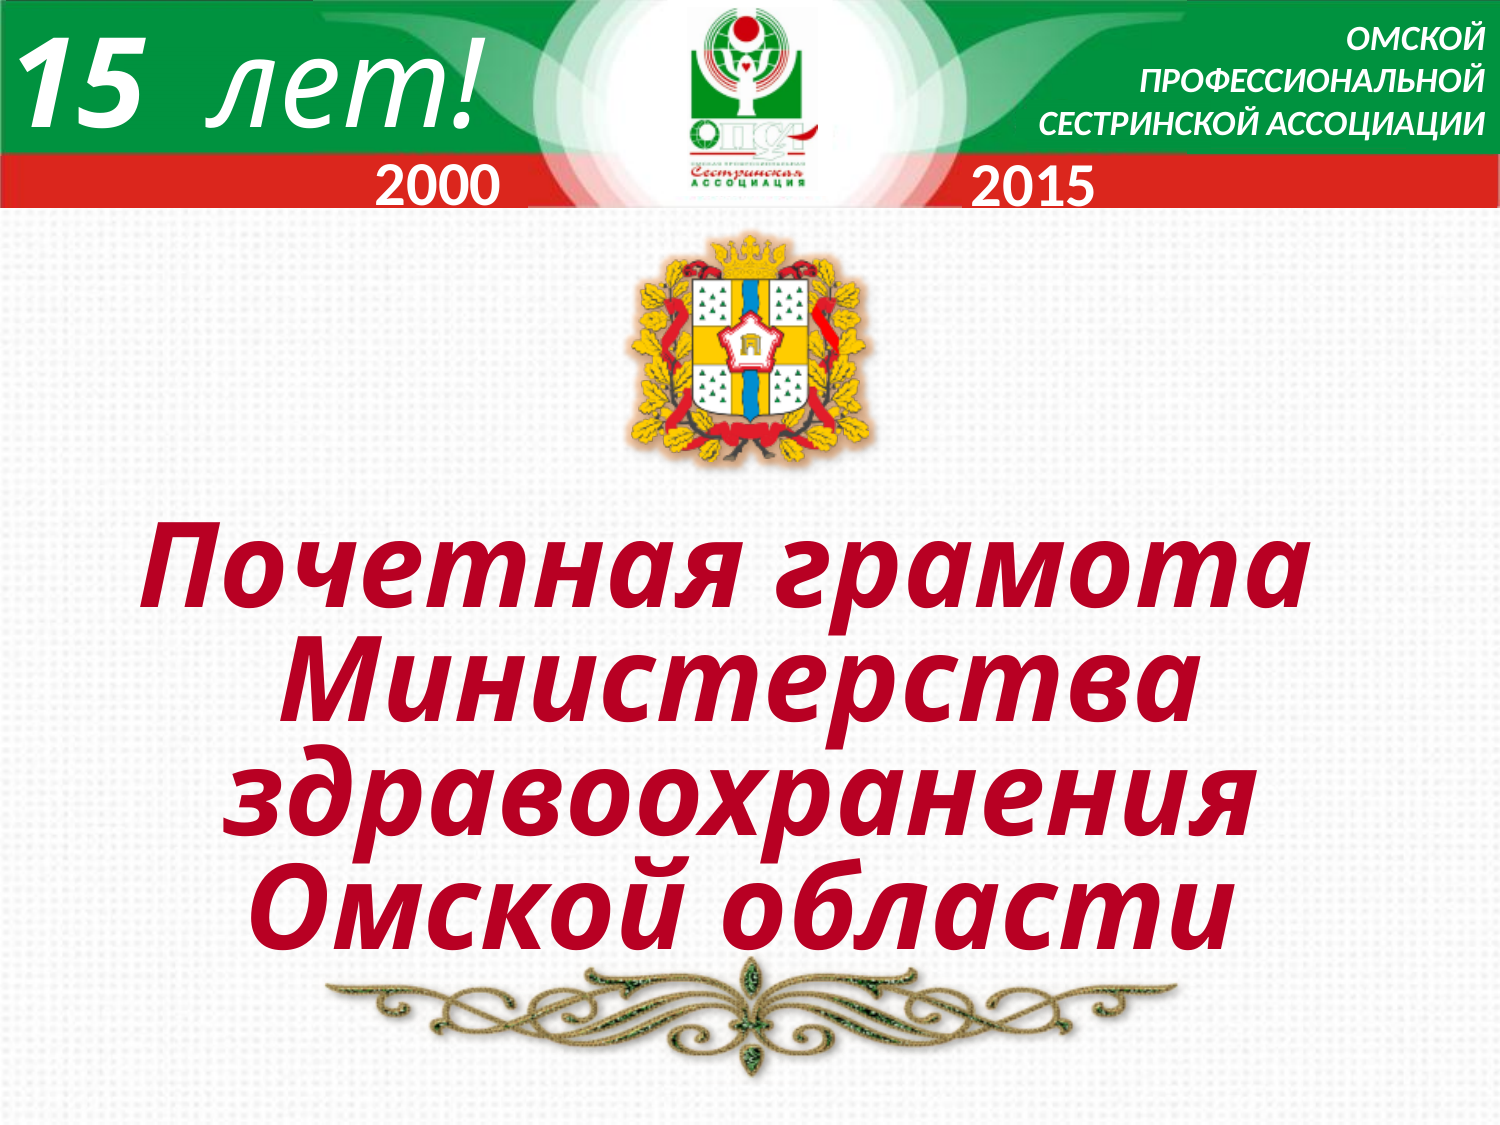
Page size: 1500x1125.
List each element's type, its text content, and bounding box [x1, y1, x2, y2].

picture [0, 228, 1500, 1125]
text_box Почетная грамота Министерства здравоохранения Омской области [0, 509, 1489, 980]
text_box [0, 0, 1500, 228]
